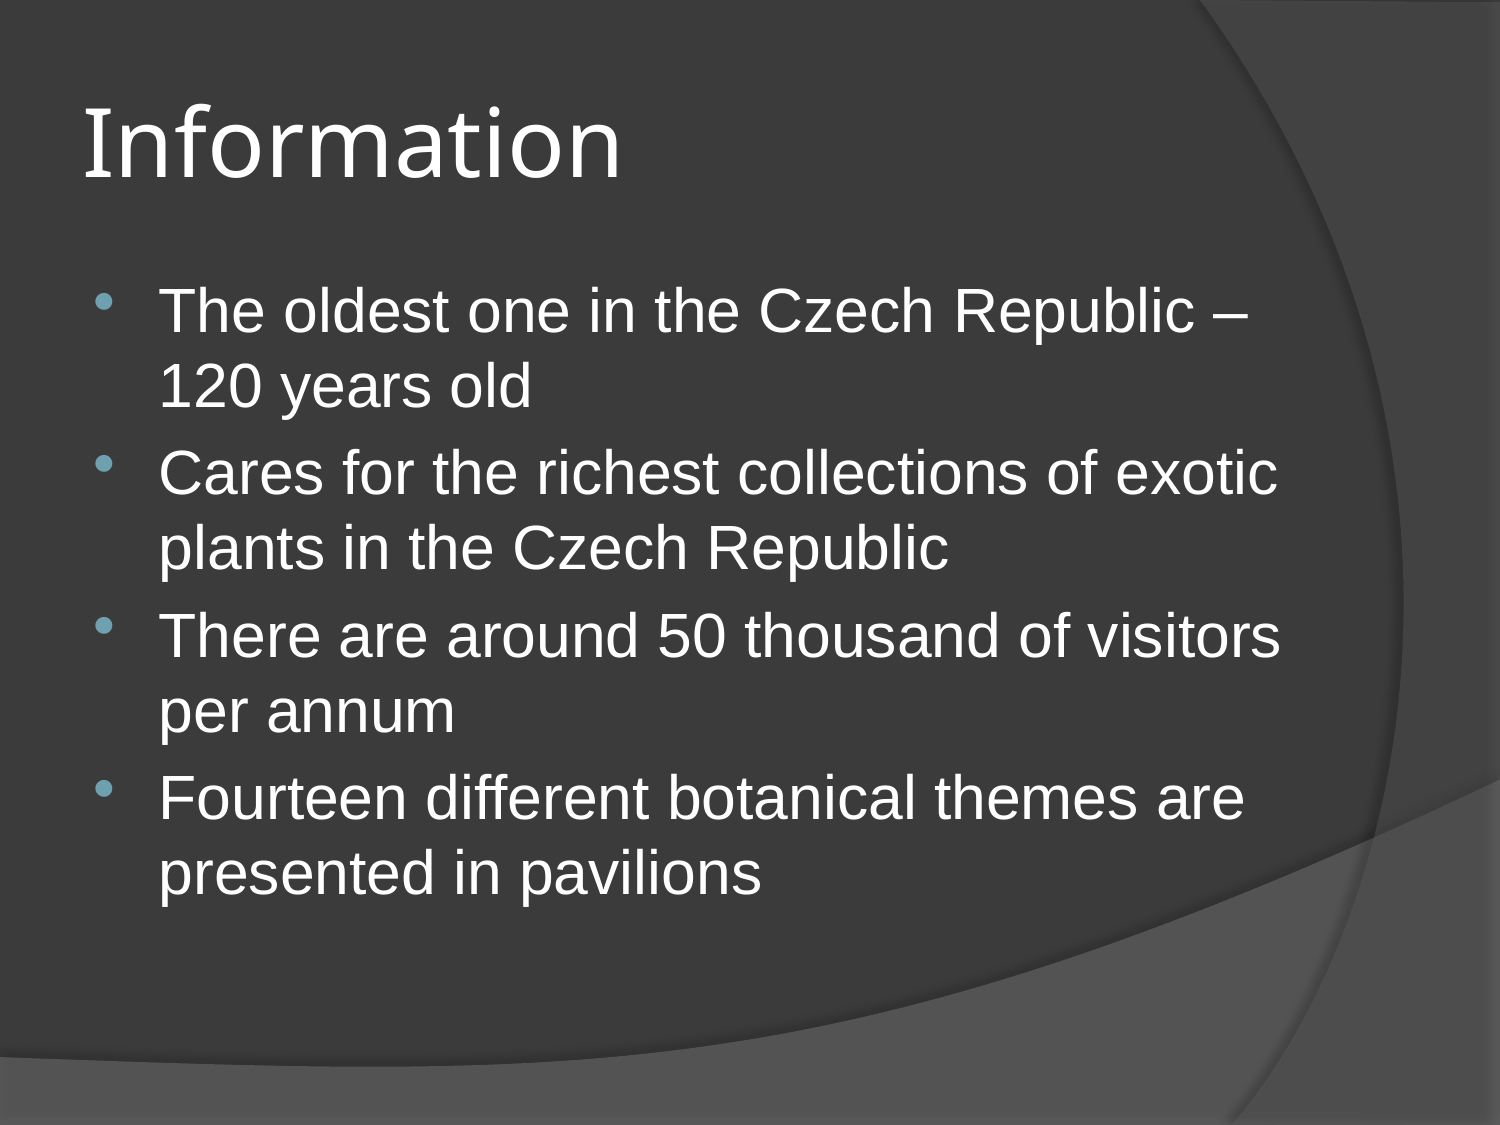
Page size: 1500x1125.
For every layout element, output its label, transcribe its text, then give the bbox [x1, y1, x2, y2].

title Information [75, 45, 1300, 233]
list The oldest one in the Czech Republic – 120 years old Cares for the richest collections of exotic plants in the Czech Republic There are around 50 thousand of visitors per annum Fourteen different botanical themes are presented in pavilions [75, 262, 1300, 1005]
